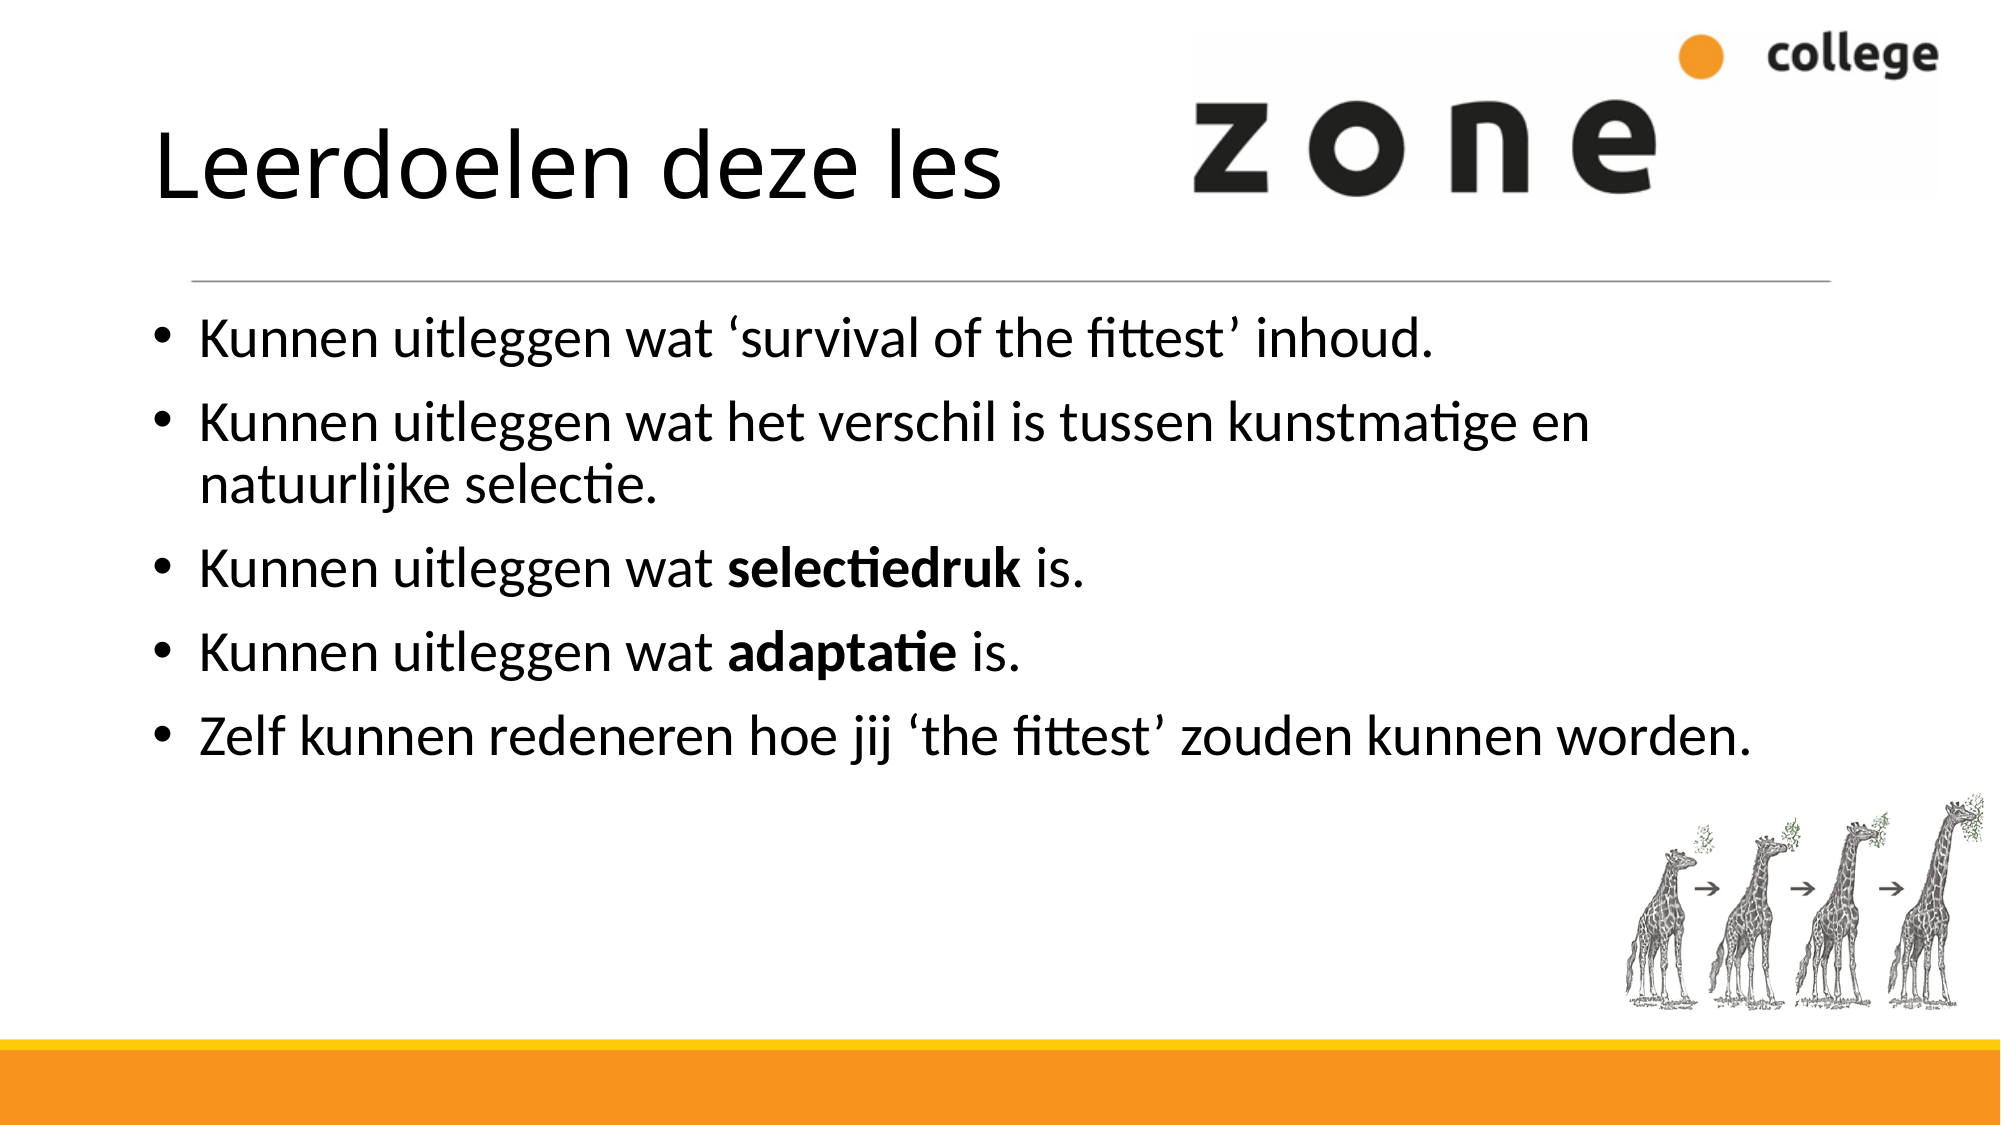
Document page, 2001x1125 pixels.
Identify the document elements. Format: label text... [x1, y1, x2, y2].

title Leerdoelen deze les [137, 59, 1863, 278]
list Kunnen uitleggen wat ‘survival of the fittest’ inhoud. Kunnen uitleggen wat het verschil is tussen kunstmatige en natuurlijke selectie. Kunnen uitleggen wat selectiedruk is. Kunnen uitleggen wat adaptatie is. Zelf kunnen redeneren hoe jij ‘the fittest’ zouden kunnen worden. [137, 299, 1863, 1014]
picture [0, 0, 2001, 1125]
